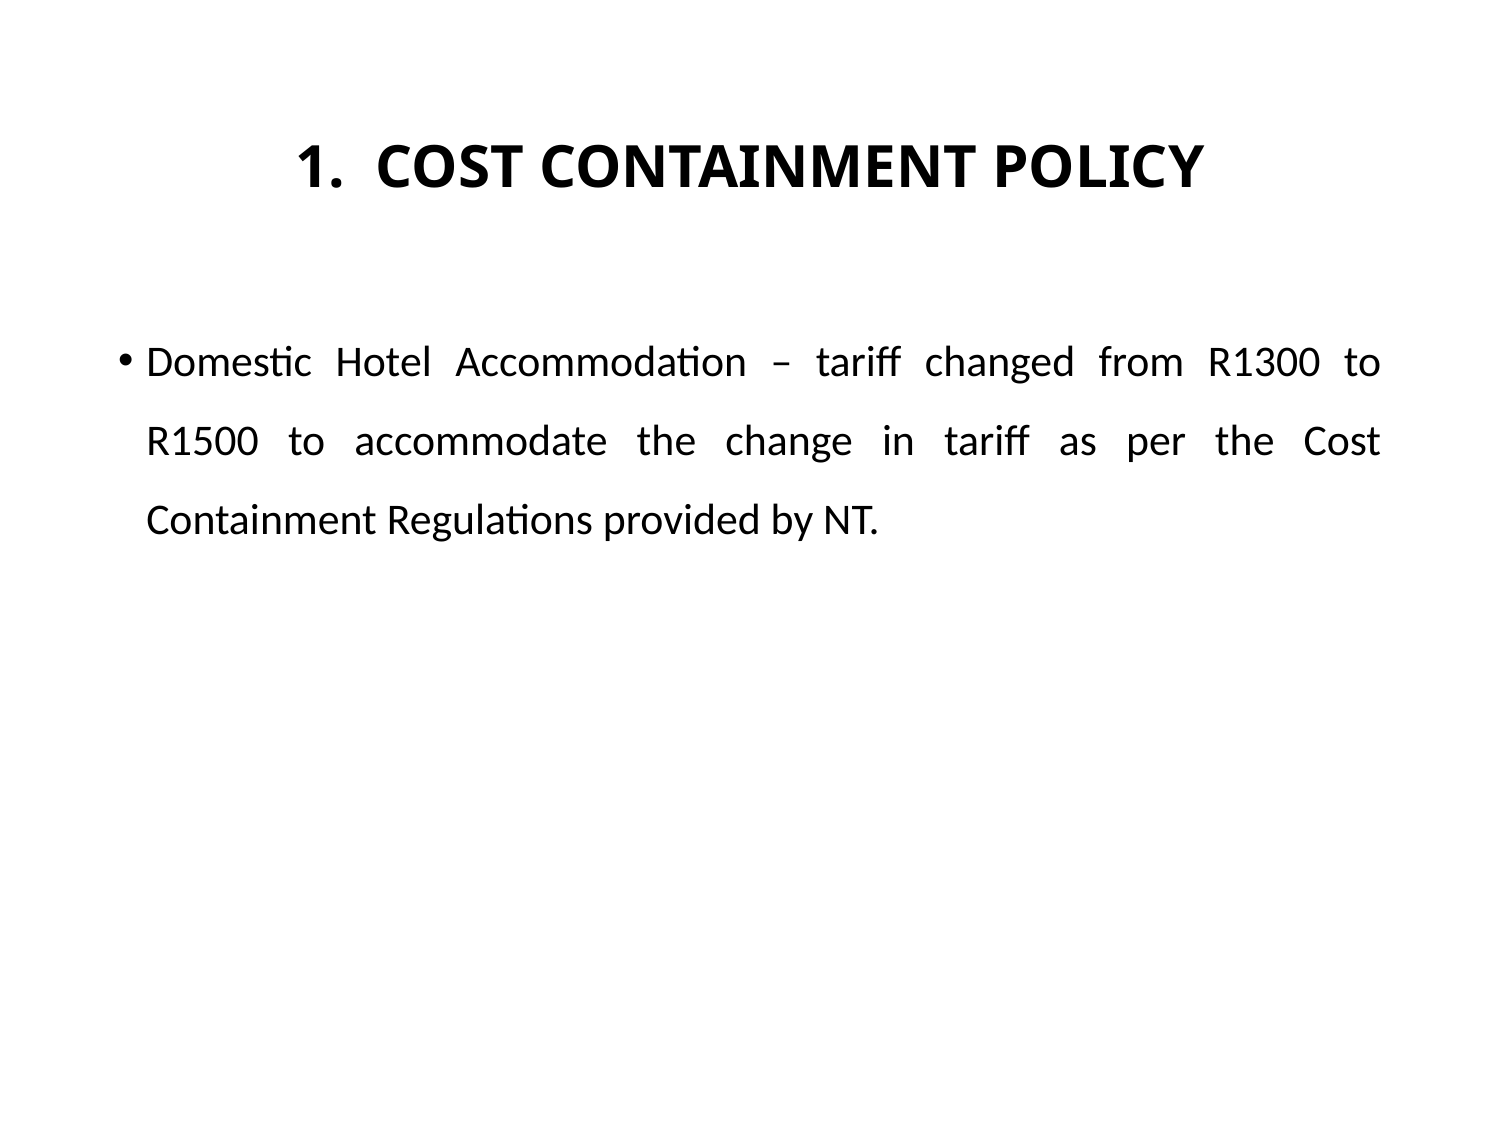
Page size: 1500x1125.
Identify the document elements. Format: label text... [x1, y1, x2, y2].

list Domestic Hotel Accommodation – tariff changed from R1300 to R1500 to accommodate the change in tariff as per the Cost Containment Regulations provided by NT. [103, 299, 1397, 1014]
title 1. COST CONTAINMENT POLICY [103, 59, 1397, 278]
